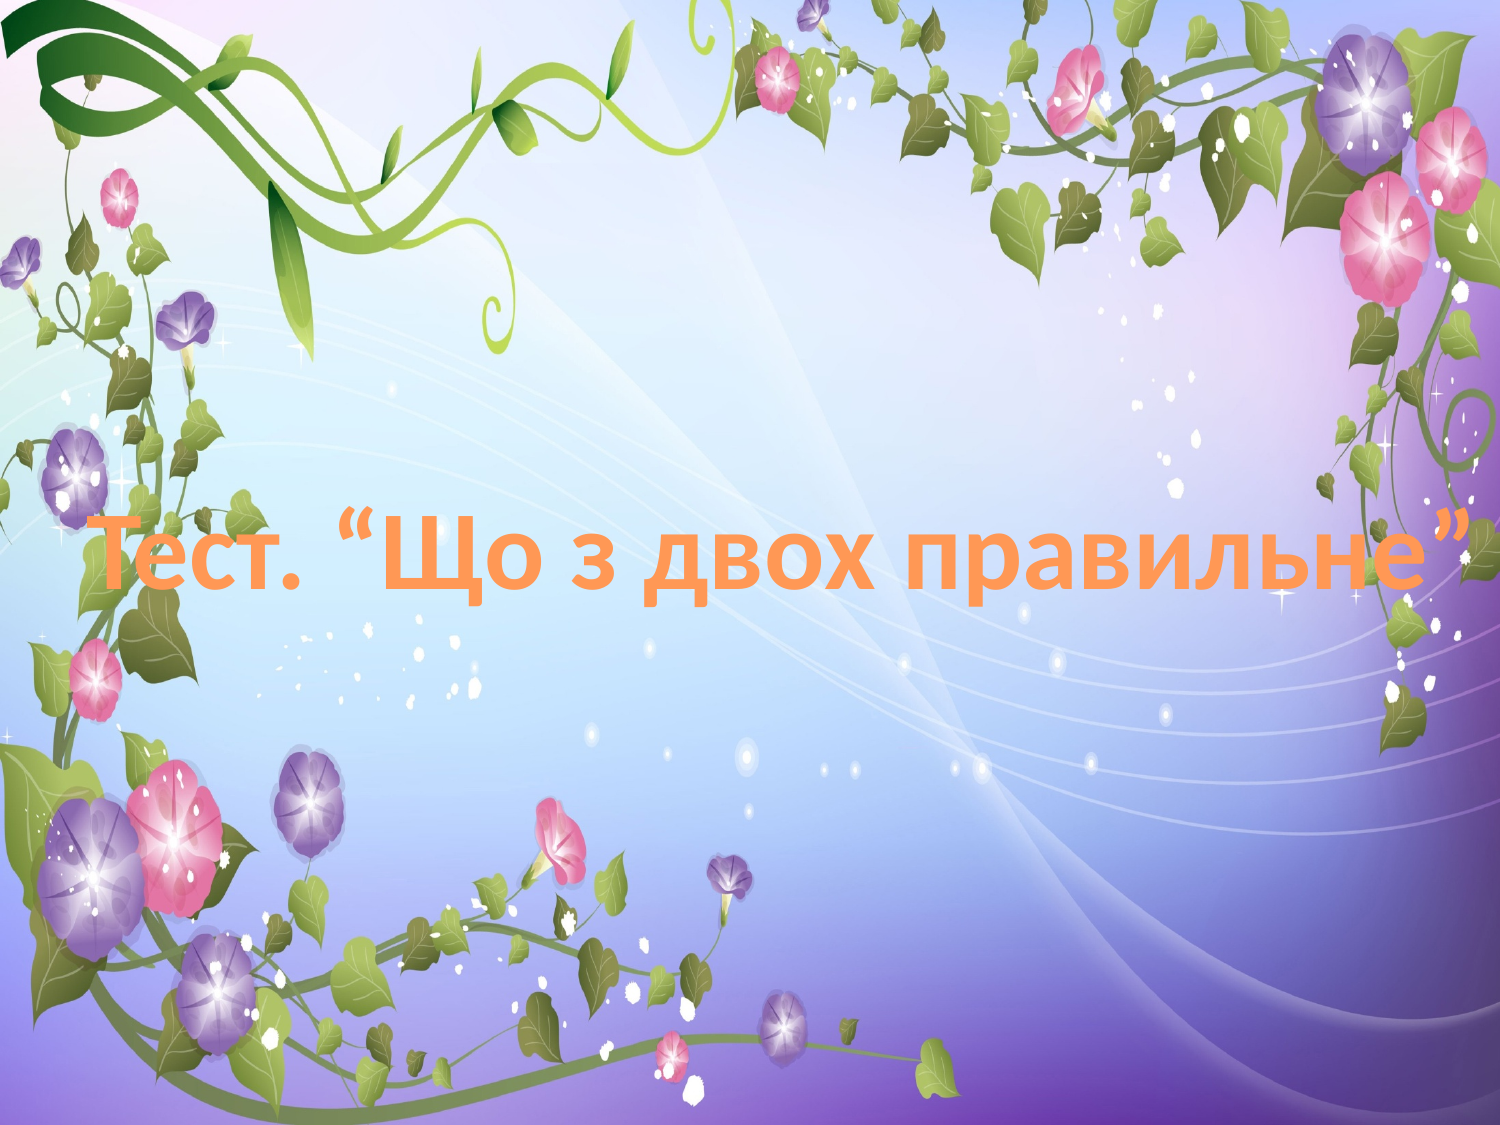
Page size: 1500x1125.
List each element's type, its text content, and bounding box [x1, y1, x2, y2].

title Тест. “Що з двох правильне” [64, 361, 1500, 728]
picture [0, 0, 1500, 1125]
